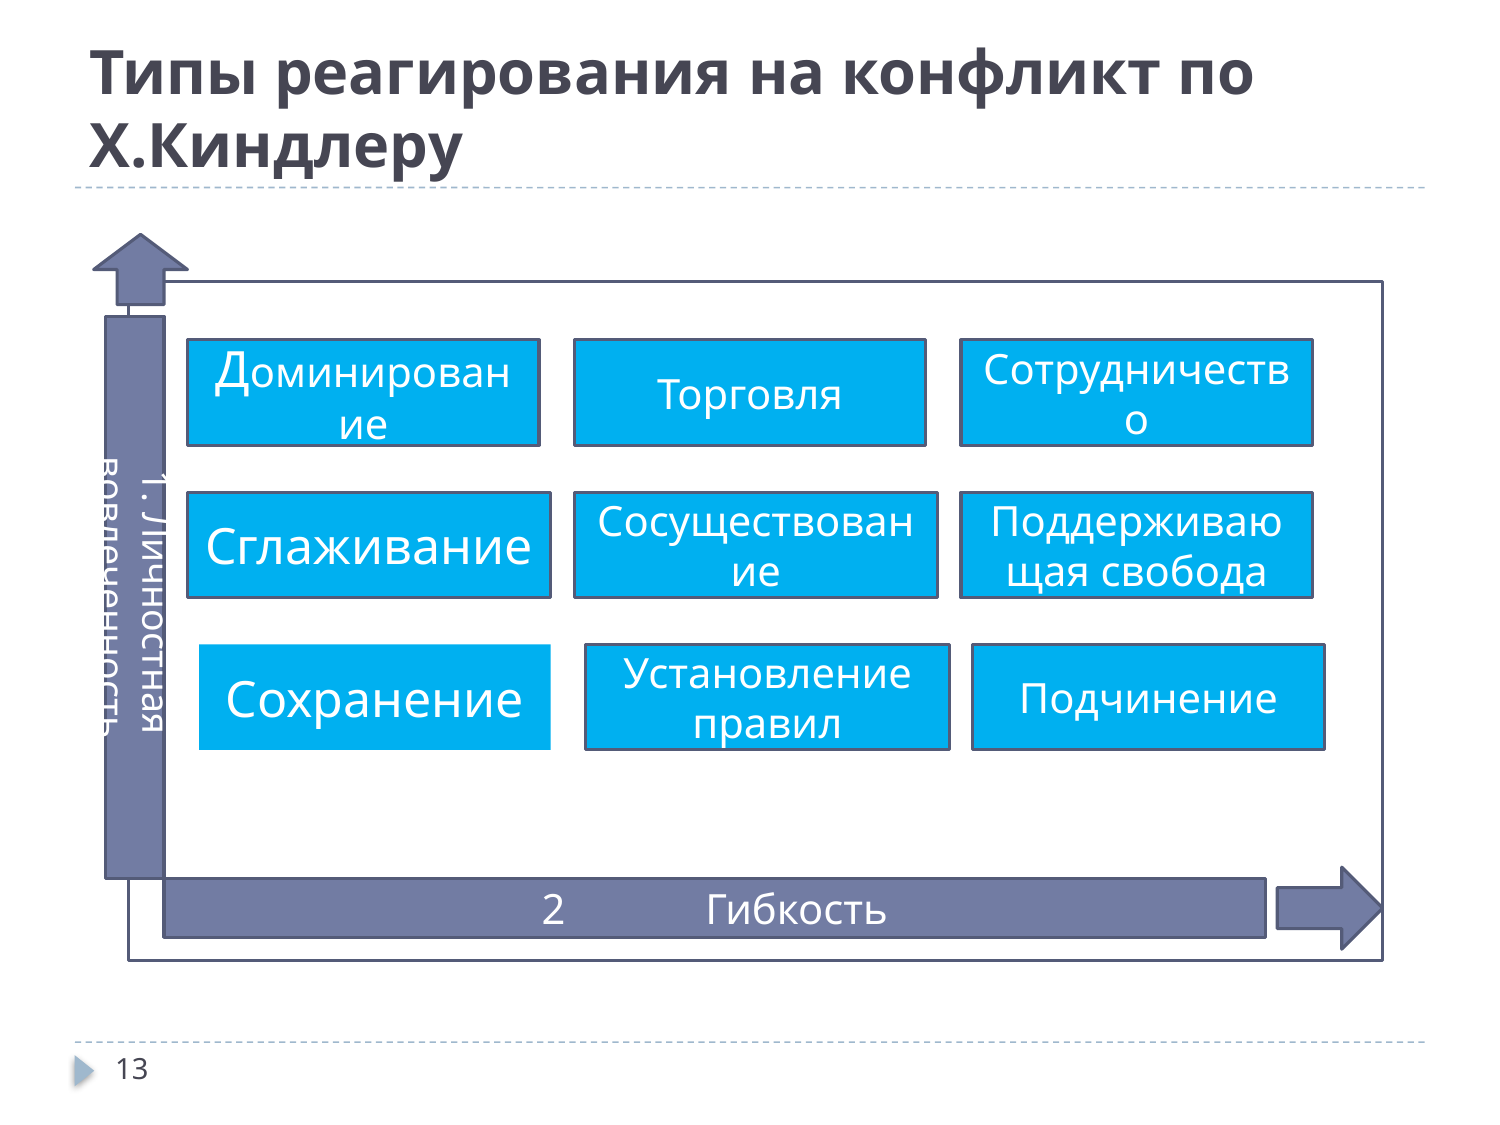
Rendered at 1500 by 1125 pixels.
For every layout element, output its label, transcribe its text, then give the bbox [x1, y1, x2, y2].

text_box Сглаживание [186, 491, 552, 599]
text_box В [127, 280, 1384, 962]
text_box Сохранение [198, 643, 552, 751]
text_box Подчинение [971, 643, 1326, 751]
text_box [92, 233, 189, 307]
text_box Установление правил [584, 643, 951, 751]
text_box Торговля [573, 338, 927, 447]
text_box 2 Гибкость [162, 877, 1267, 939]
title Типы реагирования на конфликт по Х.Киндлеру [75, 24, 1425, 188]
text_box Сотрудничество [959, 338, 1314, 447]
text_box Поддерживающая свобода [959, 491, 1314, 599]
text_box Сосуществование [573, 491, 939, 599]
text_box [1275, 865, 1384, 951]
list [75, 200, 1425, 1010]
slide_number 13 [100, 1042, 426, 1103]
text_box 1. Личностная вовлеченность [104, 315, 166, 880]
text_box Доминирование [186, 338, 541, 447]
